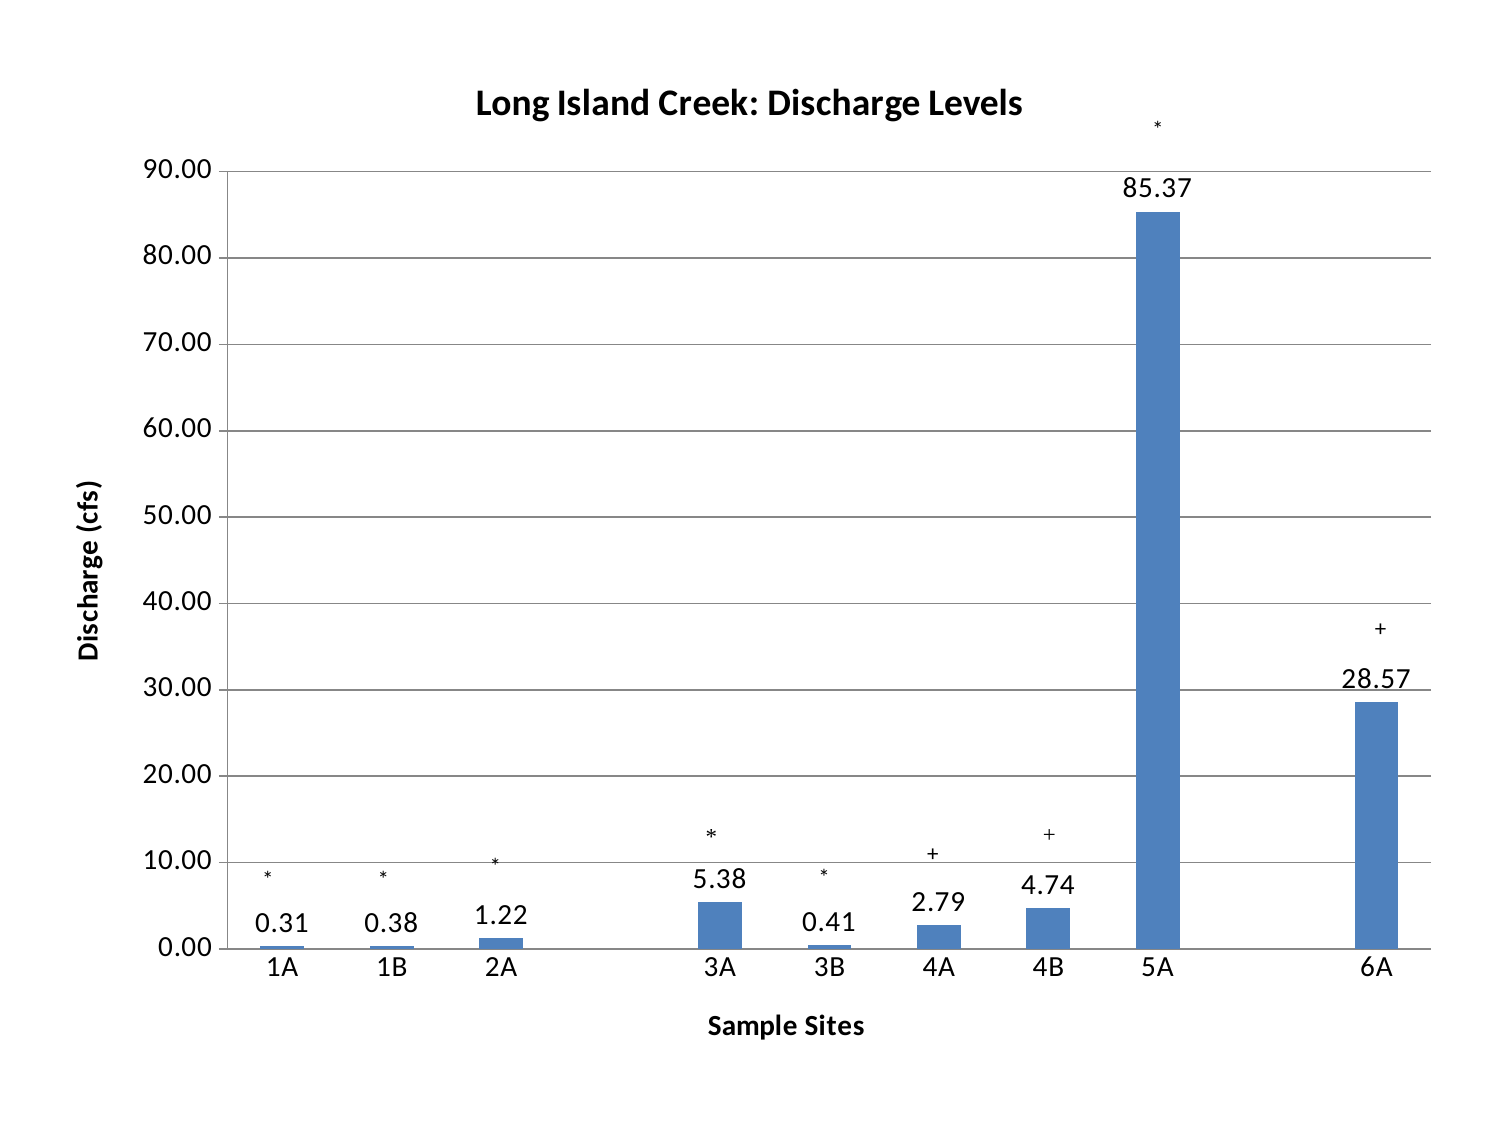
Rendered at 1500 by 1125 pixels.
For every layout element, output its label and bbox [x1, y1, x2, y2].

chart [40, 47, 1460, 1078]
